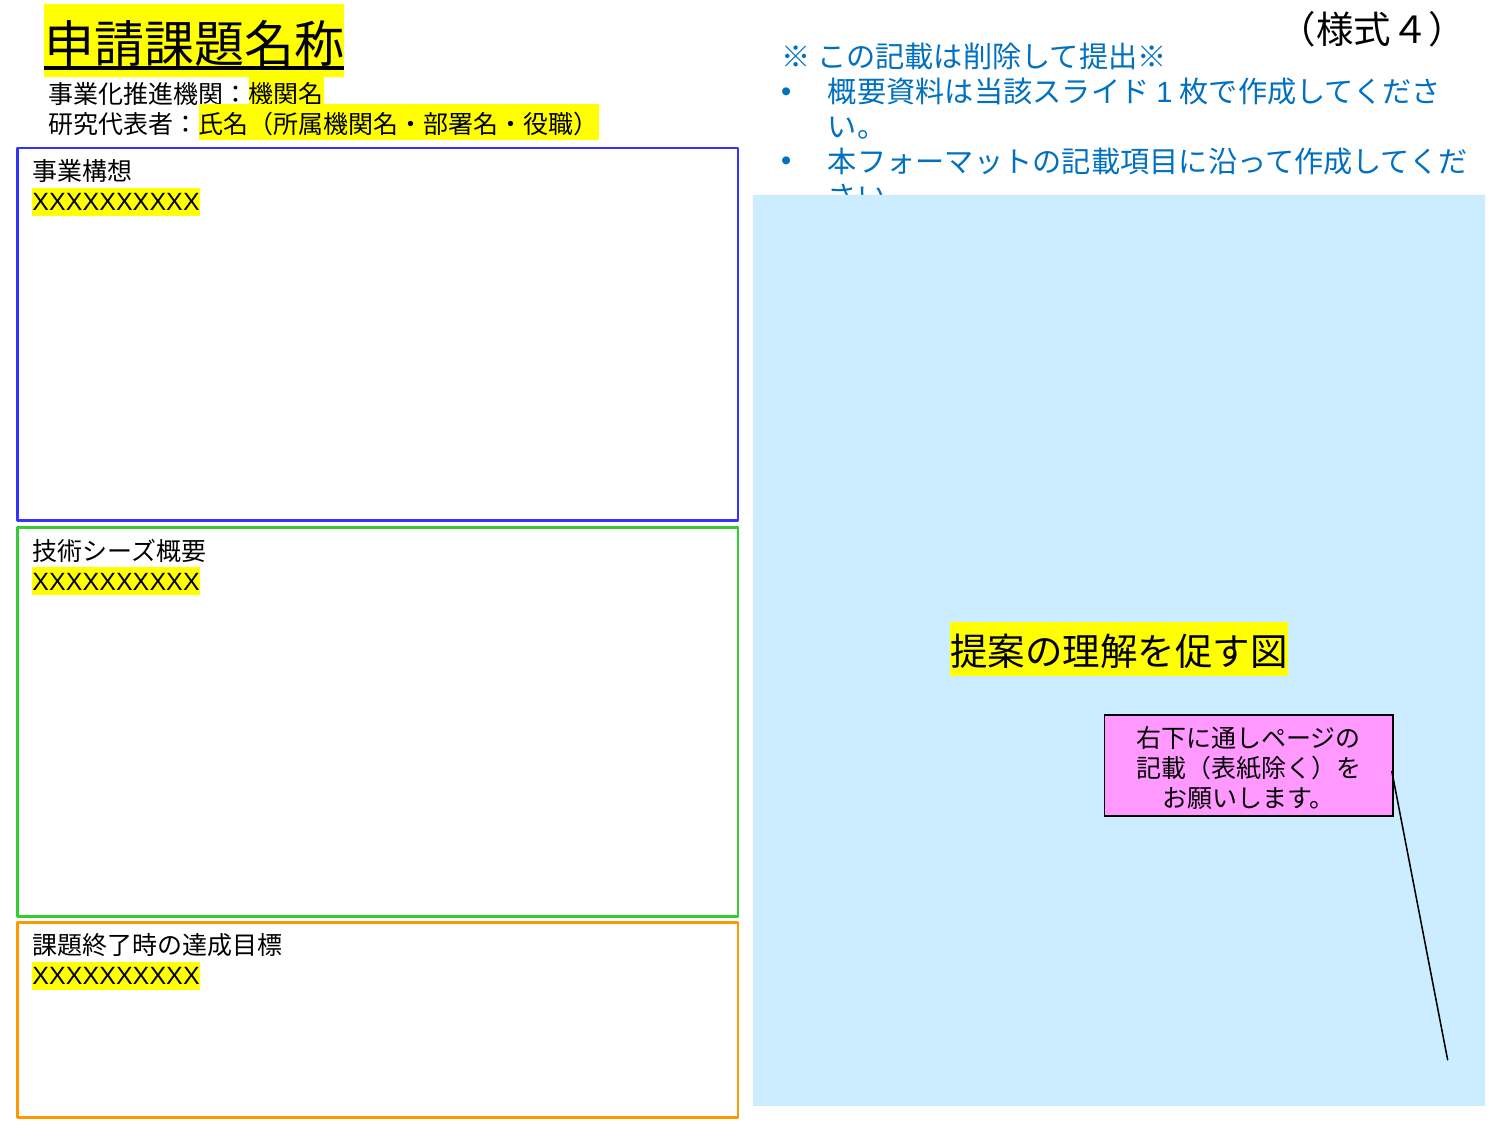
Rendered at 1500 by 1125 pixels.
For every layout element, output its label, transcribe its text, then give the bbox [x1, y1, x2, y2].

title 申請課題名称 [29, 30, 765, 114]
text_box 事業化推進機関：機関名 研究代表者：氏名（所属機関名・部署名・役職） [33, 70, 765, 142]
text_box 右下に通しページの 記載（表紙除く）を お願いします。 [1104, 715, 1448, 1061]
text_box ※この記載は削除して提出※ 概要資料は当該スライド1枚で作成してください。 本フォーマットの記載項目に沿って作成してください。 各Boxのサイズは必要に応じてご調整ください。 [765, 30, 1486, 185]
text_box 提案の理解を促す図 [752, 194, 1486, 1106]
text_box 課題終了時の達成目標 XXXXXXXXXX [17, 922, 739, 1118]
text_box （様式４） [1257, 3, 1488, 52]
text_box 技術シーズ概要 XXXXXXXXXX [17, 527, 739, 917]
text_box 事業構想 XXXXXXXXXX [17, 148, 739, 521]
